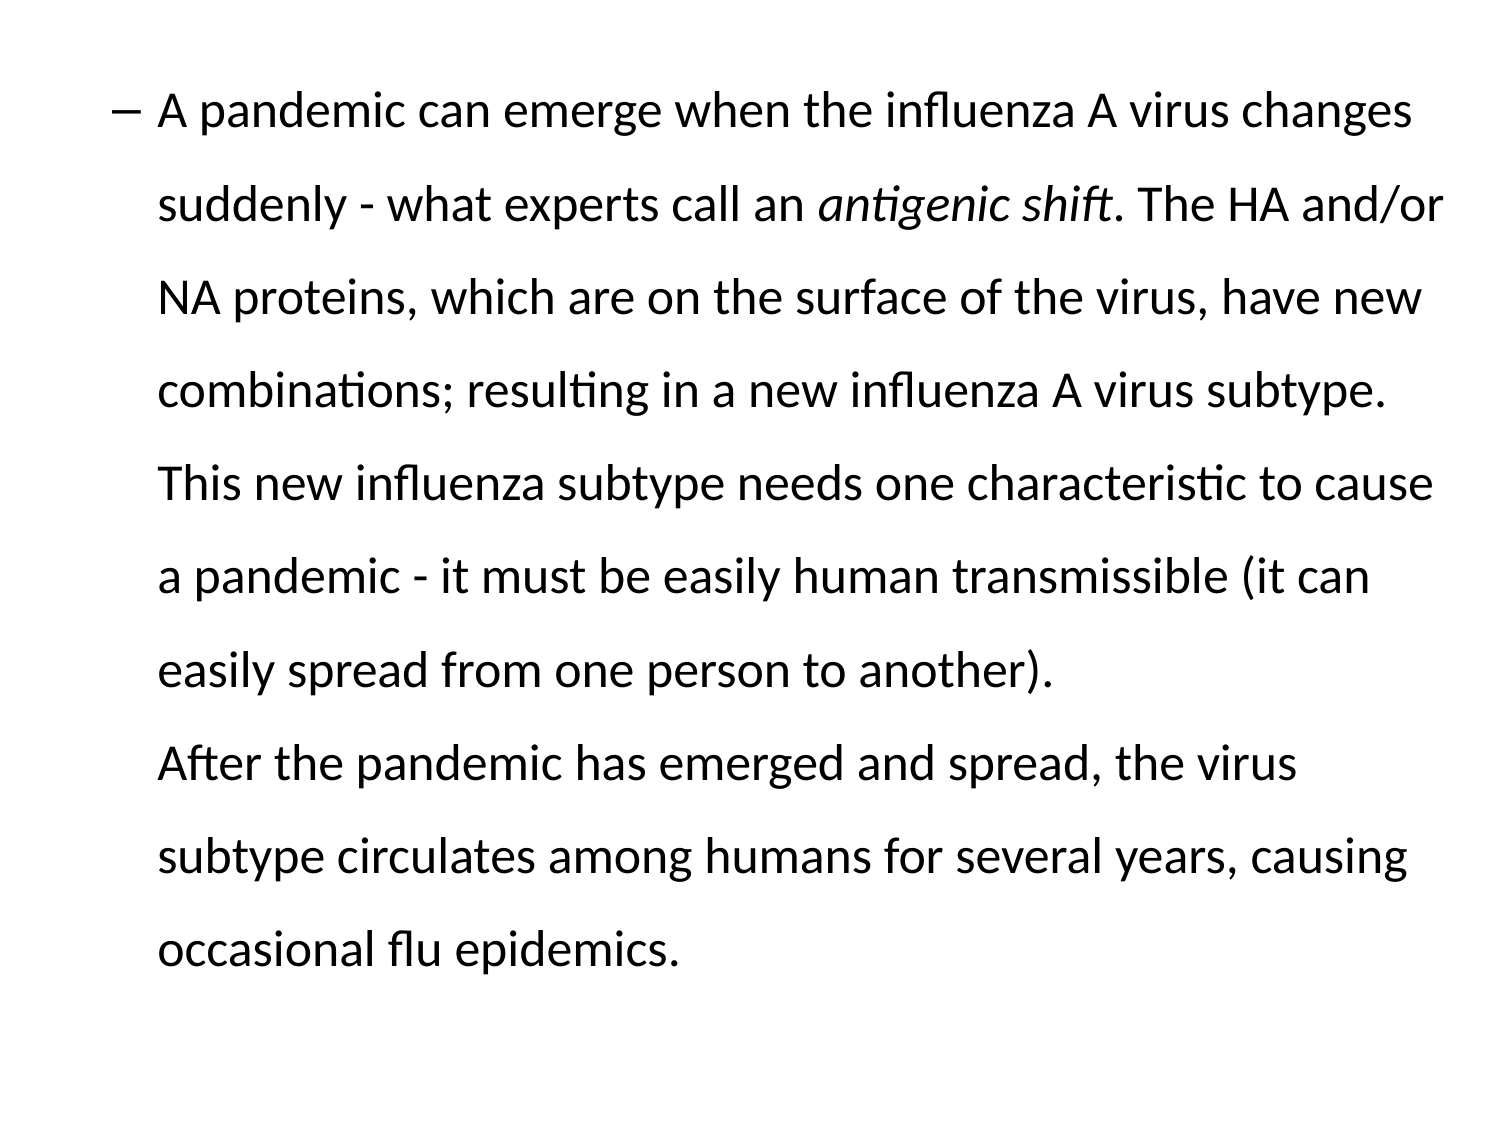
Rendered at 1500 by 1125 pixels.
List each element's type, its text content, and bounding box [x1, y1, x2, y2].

list A pandemic can emerge when the influenza A virus changes suddenly - what experts call an antigenic shift. The HA and/or NA proteins, which are on the surface of the virus, have new combinations; resulting in a new influenza A virus subtype. This new influenza subtype needs one characteristic to cause a pandemic - it must be easily human transmissible (it can easily spread from one person to another). After the pandemic has emerged and spread, the virus subtype circulates among humans for several years, causing occasional flu epidemics. [24, 37, 1463, 1088]
